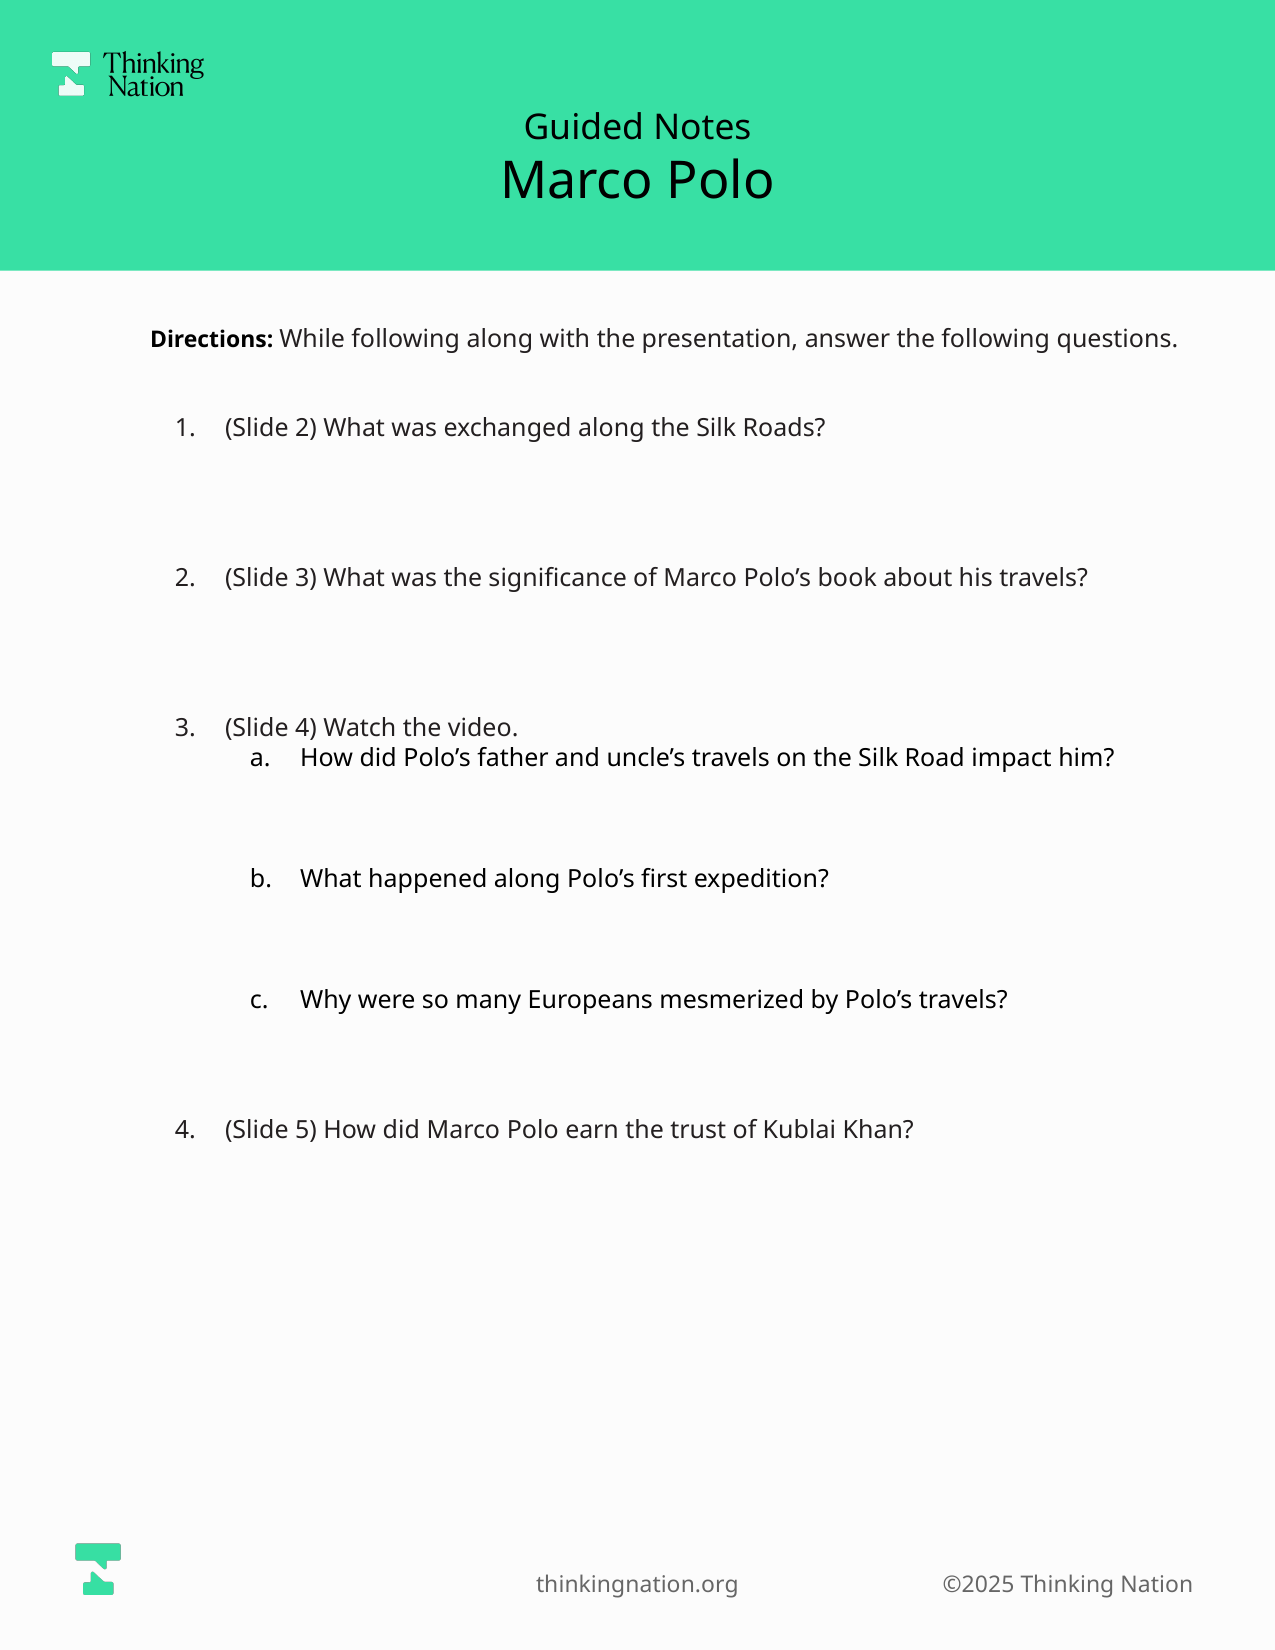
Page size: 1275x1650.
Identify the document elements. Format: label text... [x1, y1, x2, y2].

picture [62, 1533, 134, 1605]
text_box Directions: While following along with the presentation, answer the following questions. (Slide 2) What was exchanged along the Silk Roads? (Slide 3) What was the significance of Marco Polo’s book about his travels? (Slide 4) Watch the video. How did Polo’s father and uncle’s travels on the Silk Road impact him? What happened along Polo’s first expedition? Why were so many Europeans mesmerized by Polo’s travels? (Slide 5) How did Marco Polo earn the trust of Kublai Khan? [134, 307, 1229, 1650]
text_box Guided Notes Marco Polo [0, 0, 1275, 271]
picture [35, 37, 210, 110]
